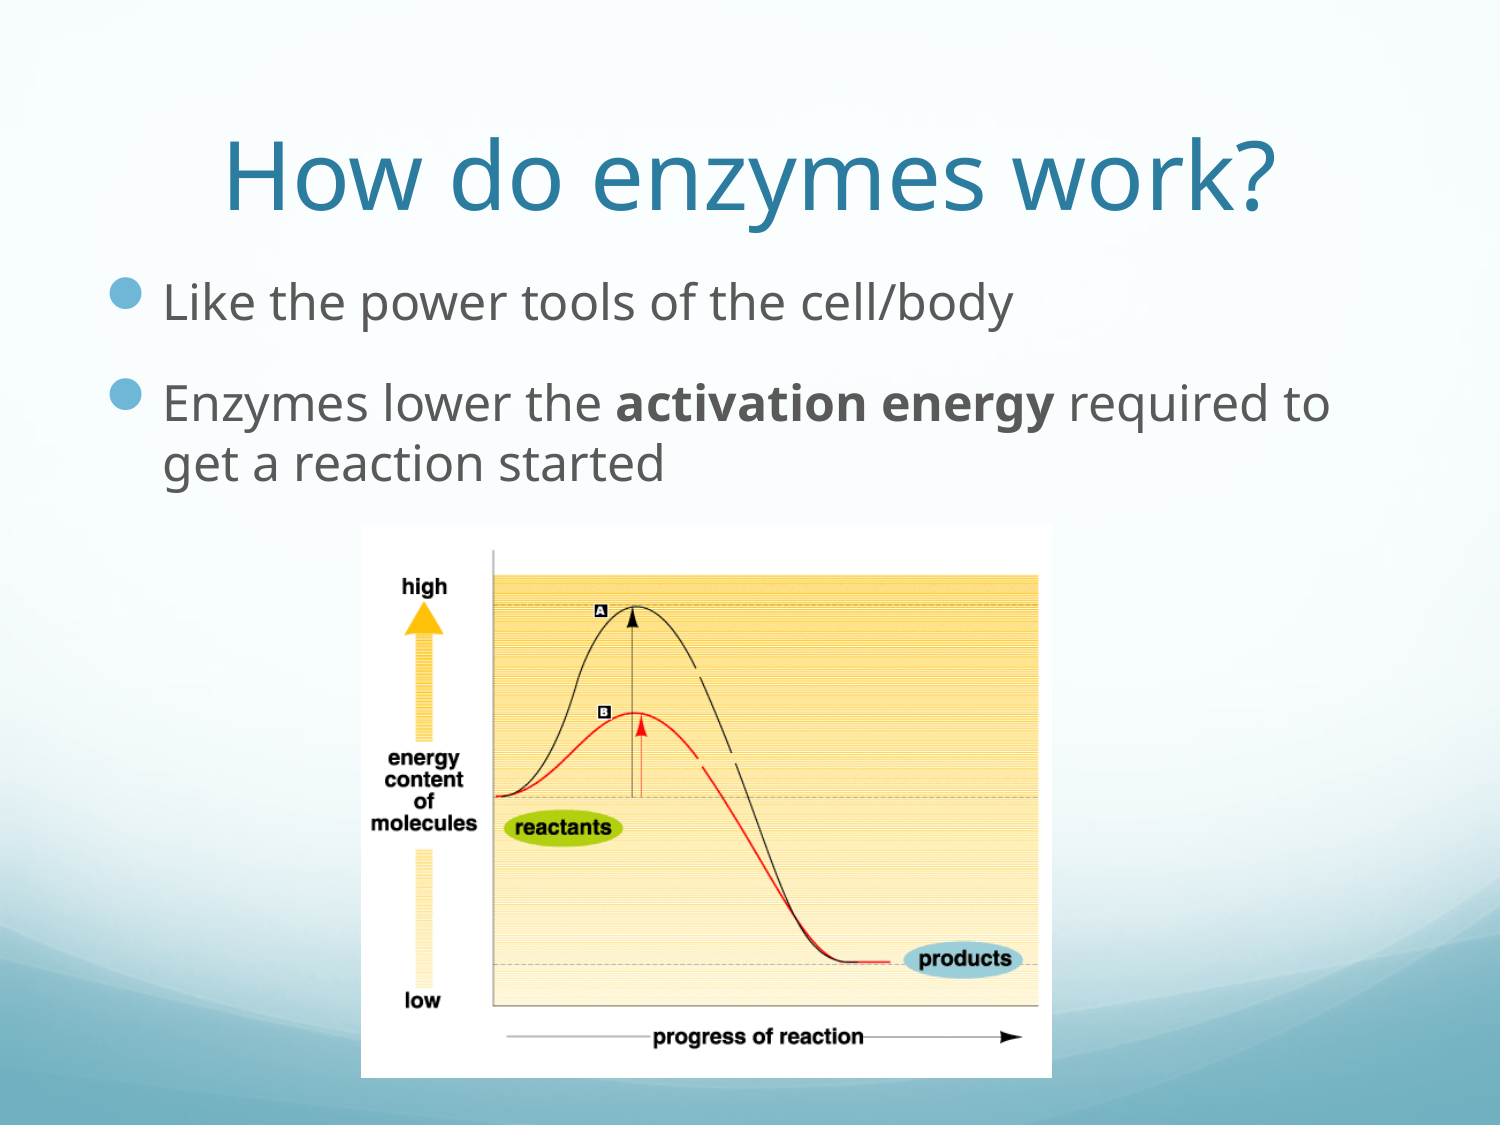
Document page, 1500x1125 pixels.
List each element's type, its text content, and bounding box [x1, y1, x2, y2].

picture [361, 524, 1053, 1078]
title How do enzymes work? [90, 17, 1410, 237]
list Like the power tools of the cell/body Enzymes lower the activation energy required to get a reaction started [90, 262, 1410, 975]
